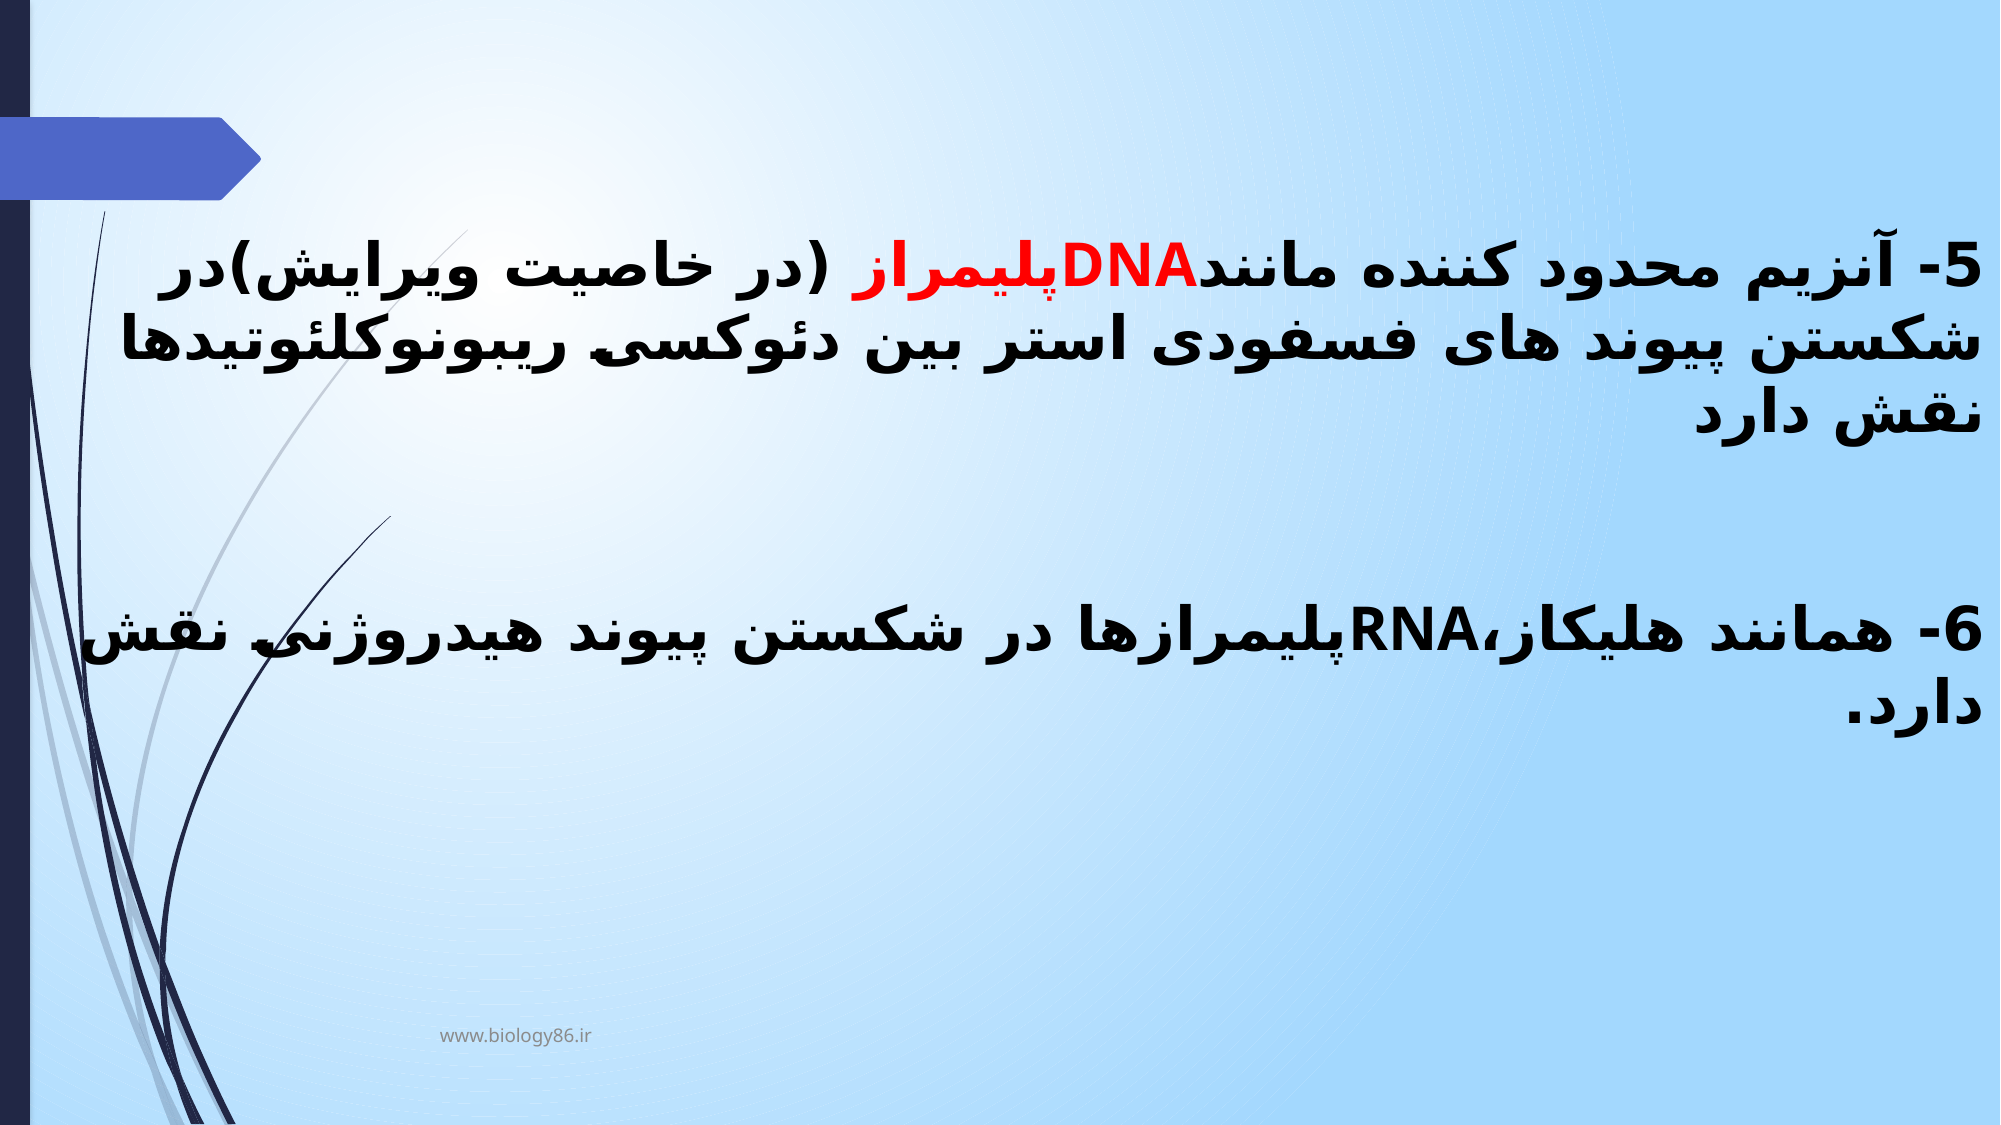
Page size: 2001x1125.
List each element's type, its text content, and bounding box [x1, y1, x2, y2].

title 5- آنزیم محدود کننده مانندDNAپلیمراز (در خاصیت ویرایش)در شکستن پیوند های فسفودی استر بین دئوکسی ریبونوکلئوتیدها نقش دارد 6- همانند هلیکاز،RNAپلیمرازها در شکستن پیوند هیدروژنی نقش دارد. [0, 0, 2000, 1125]
footer www.biology86.ir [424, 1006, 1675, 1067]
